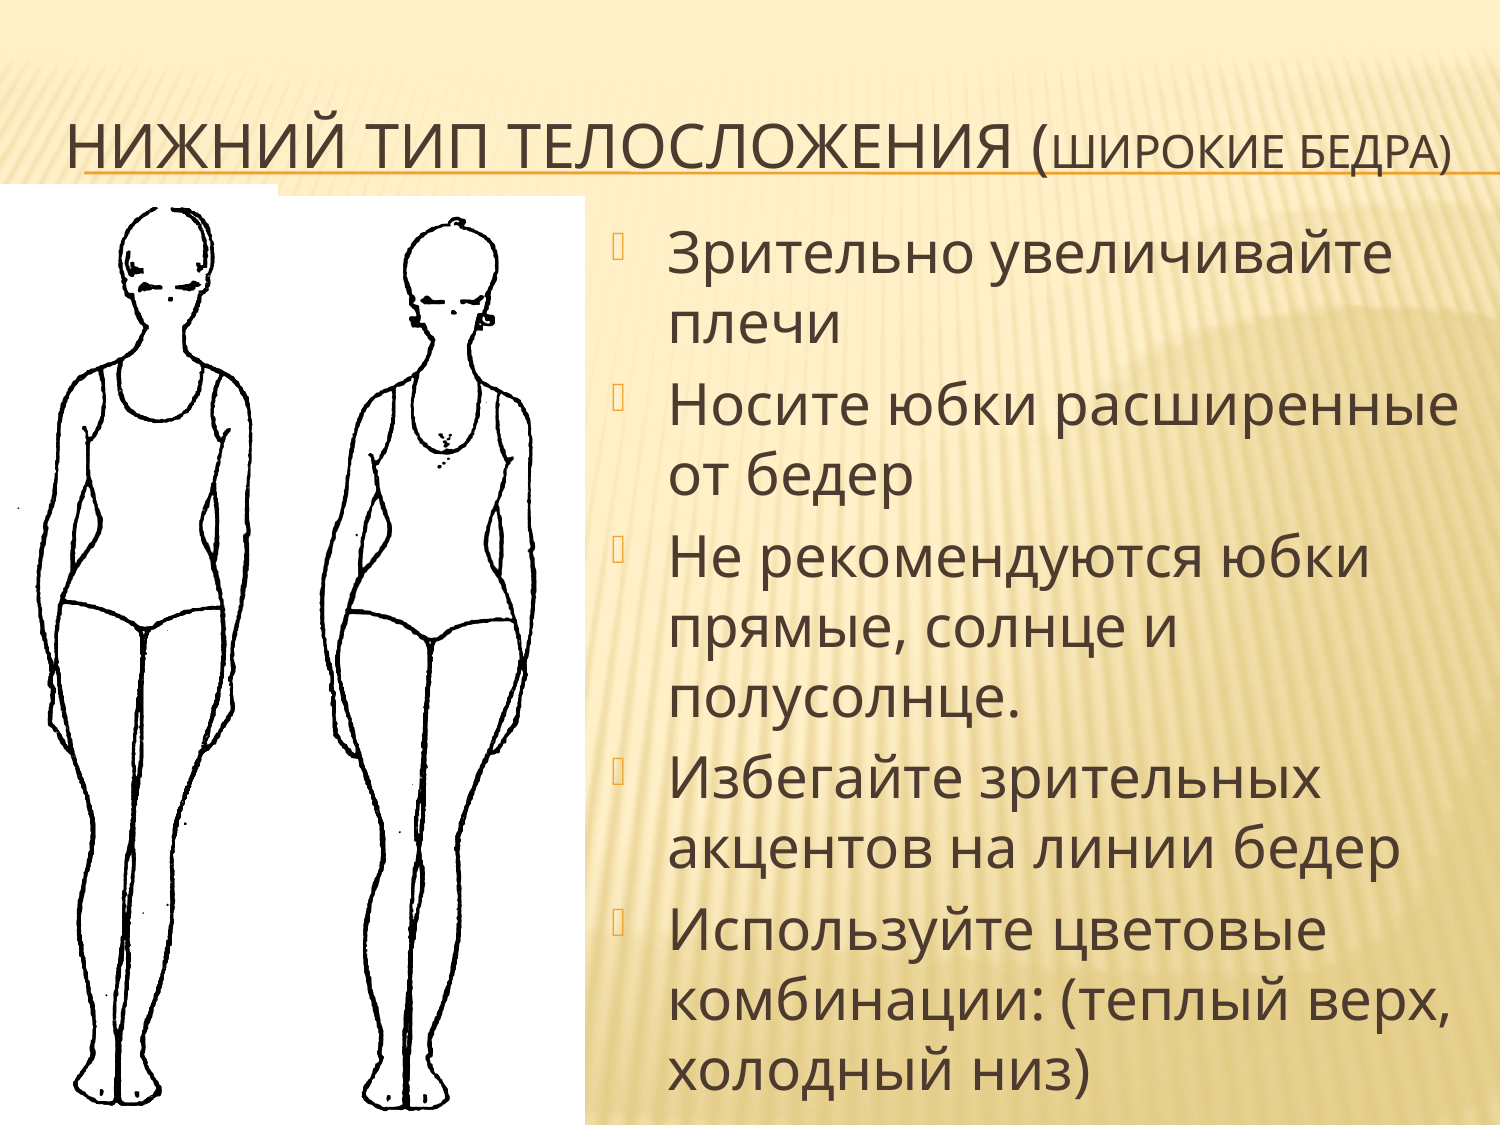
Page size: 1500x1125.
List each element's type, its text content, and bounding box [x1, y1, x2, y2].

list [285, 195, 585, 1125]
picture [0, 184, 278, 1125]
title Нижний тип телосложения (широкие бедра) [49, 75, 1475, 213]
list Зрительно увеличивайте плечи Носите юбки расширенные от бедер Не рекомендуются юбки прямые, солнце и полусолнце. Избегайте зрительных акцентов на линии бедер Используйте цветовые комбинации: (теплый верх, холодный низ) [596, 208, 1500, 1094]
